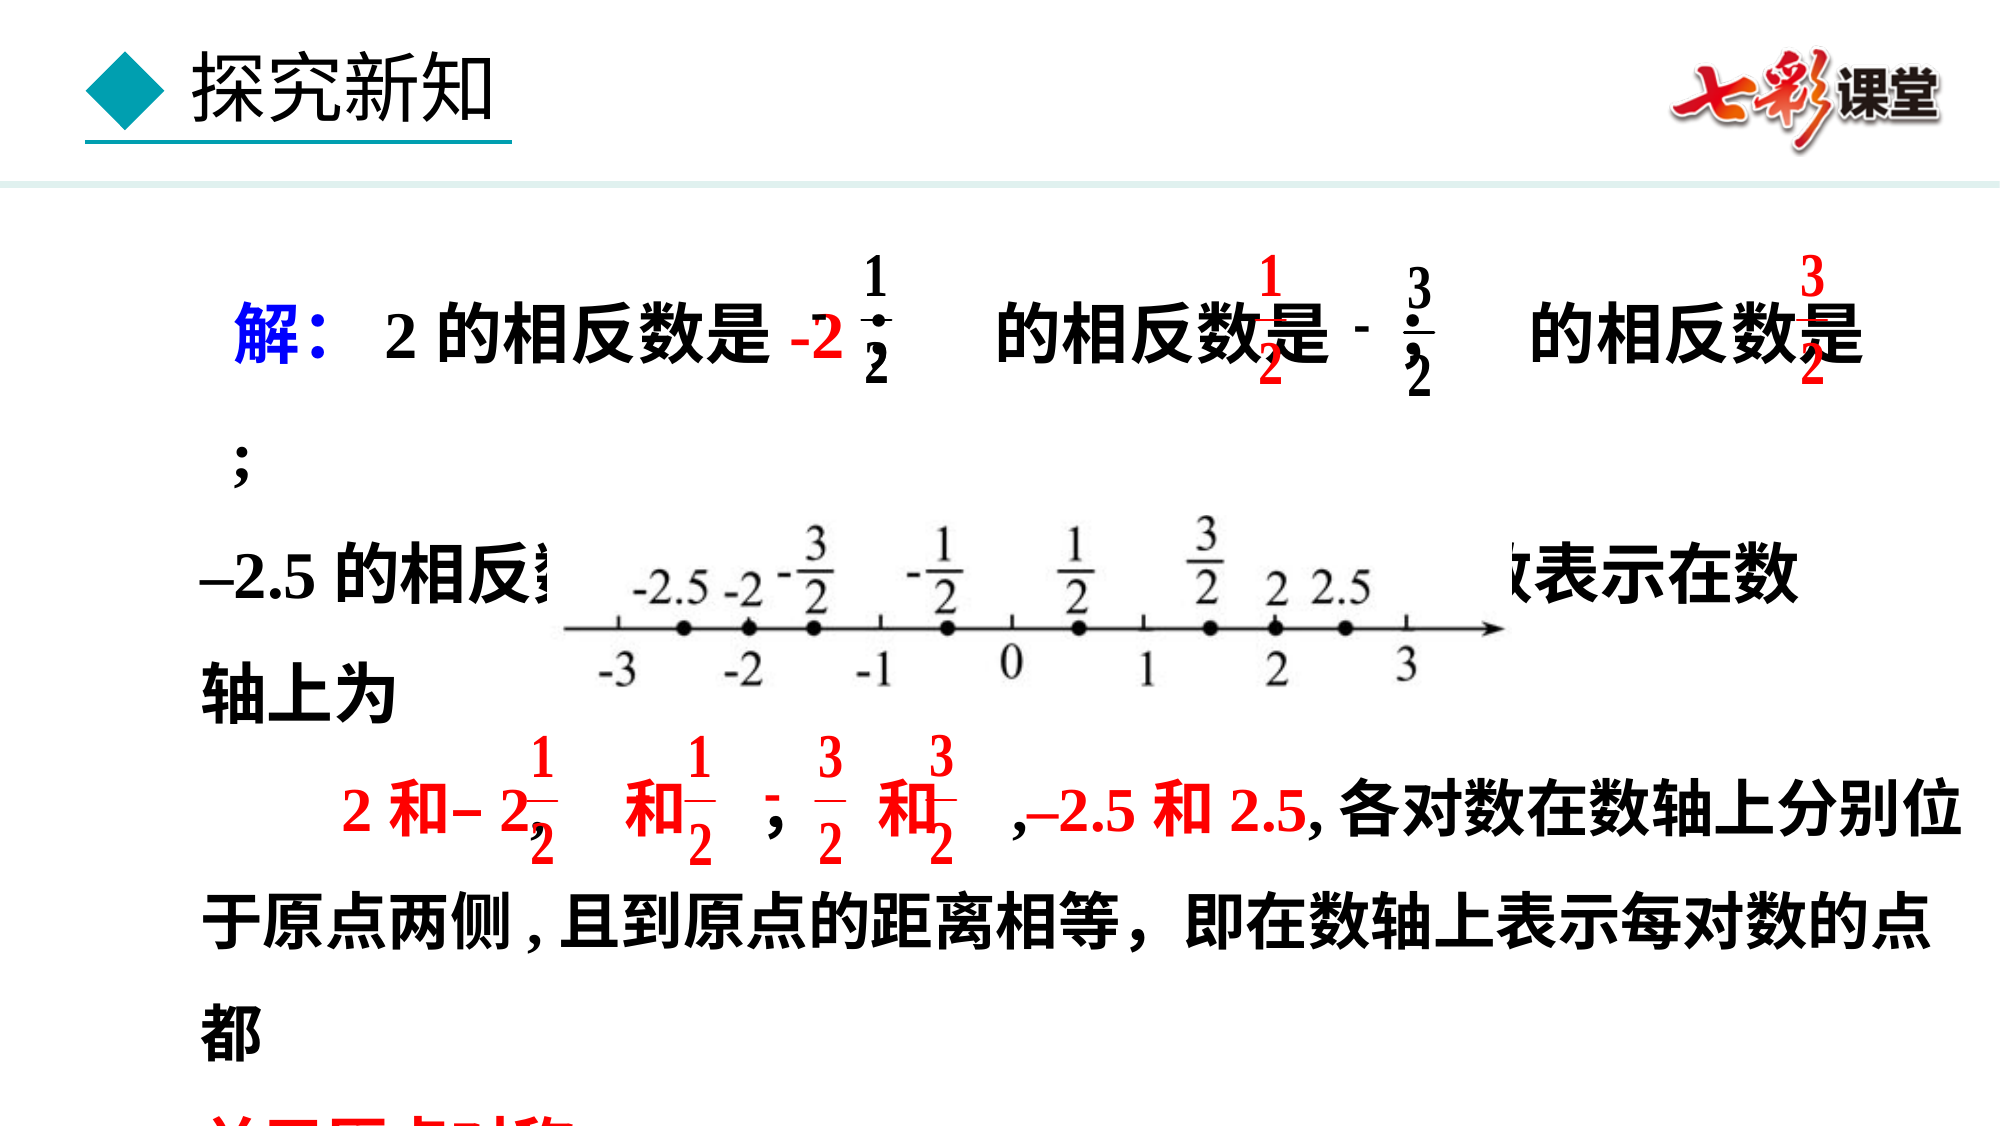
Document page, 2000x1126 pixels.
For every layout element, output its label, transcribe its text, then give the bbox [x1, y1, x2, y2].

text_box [920, 721, 962, 872]
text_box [1250, 241, 1292, 393]
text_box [522, 722, 563, 873]
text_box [1349, 254, 1440, 405]
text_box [1791, 241, 1833, 393]
text_box 解：2的相反数是-2； 的相反数是 ； 的相反数是 ; –2.5的相反数是2.5.把这些数及它们的相反数表示在数 轴上为 [180, 242, 1935, 722]
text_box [759, 722, 851, 873]
picture [1666, 42, 1948, 157]
picture [546, 515, 1512, 706]
text_box 2和–2, 和 ， 和 ,–2.5和2.5,各对数在数轴上分别位于原点两侧,且到原点的距离相等，即在数轴上表示每对数的点都 关于原点对称. [180, 722, 2000, 1126]
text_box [806, 241, 897, 392]
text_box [630, 722, 721, 874]
